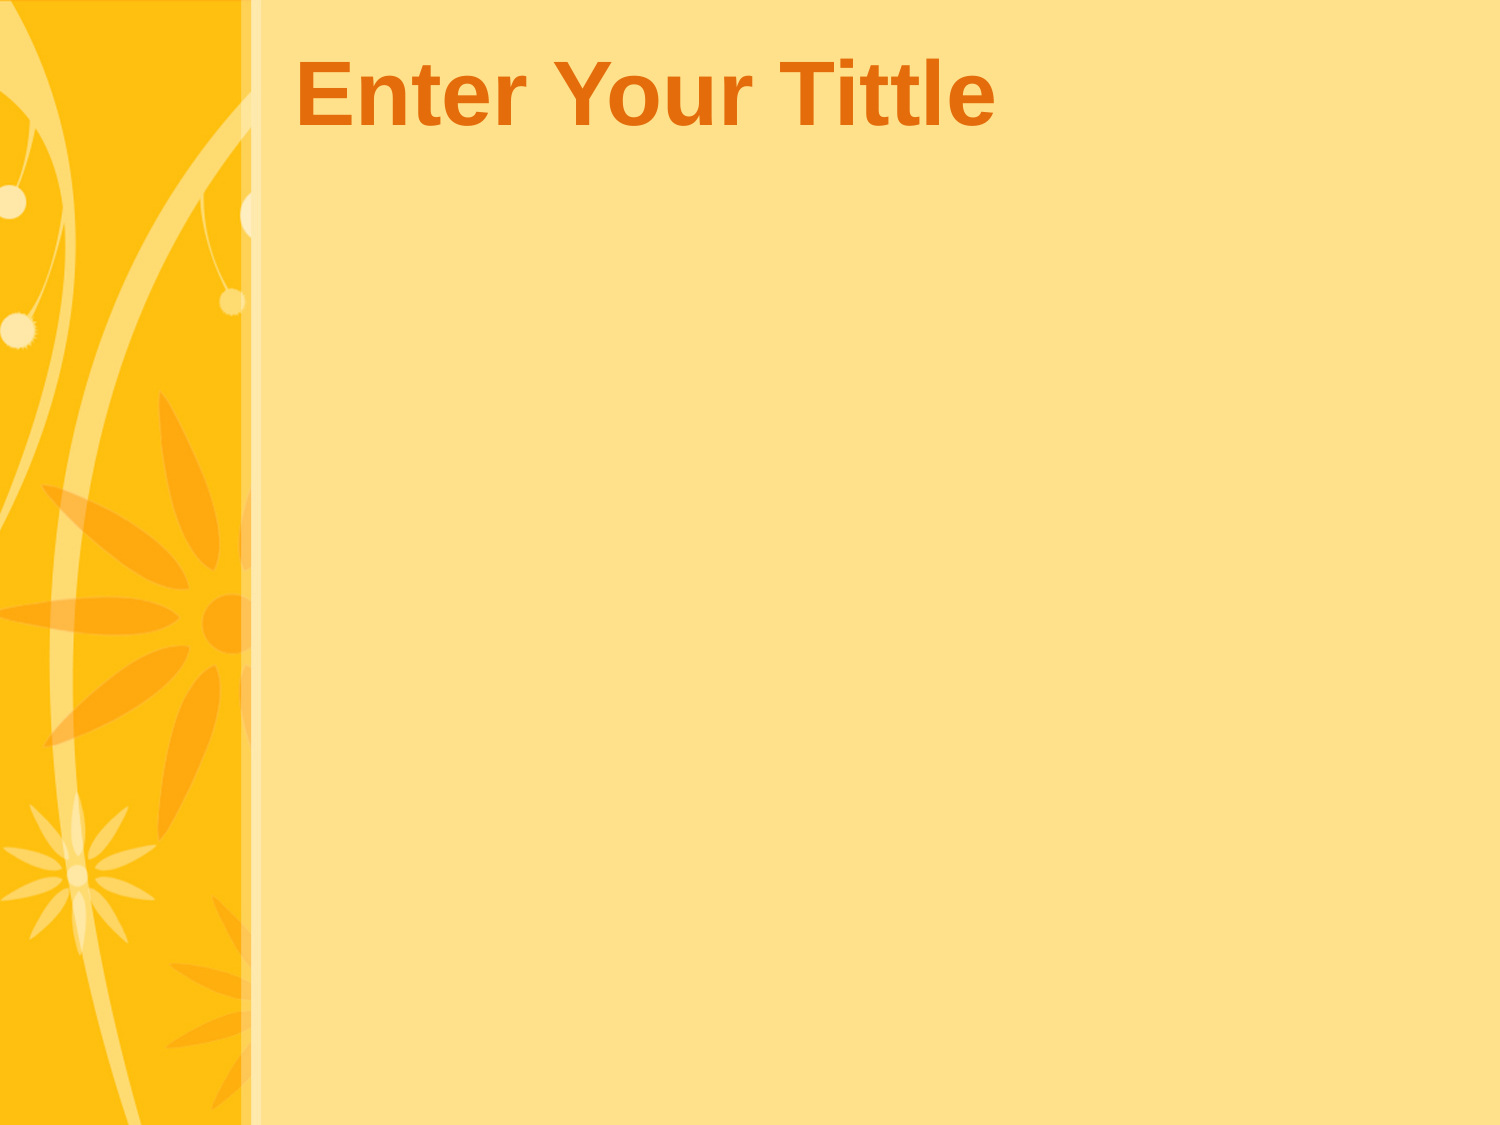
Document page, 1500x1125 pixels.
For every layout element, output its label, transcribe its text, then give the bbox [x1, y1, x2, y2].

picture [0, 0, 1500, 1125]
title Enter Your Tittle [253, 2, 1500, 176]
